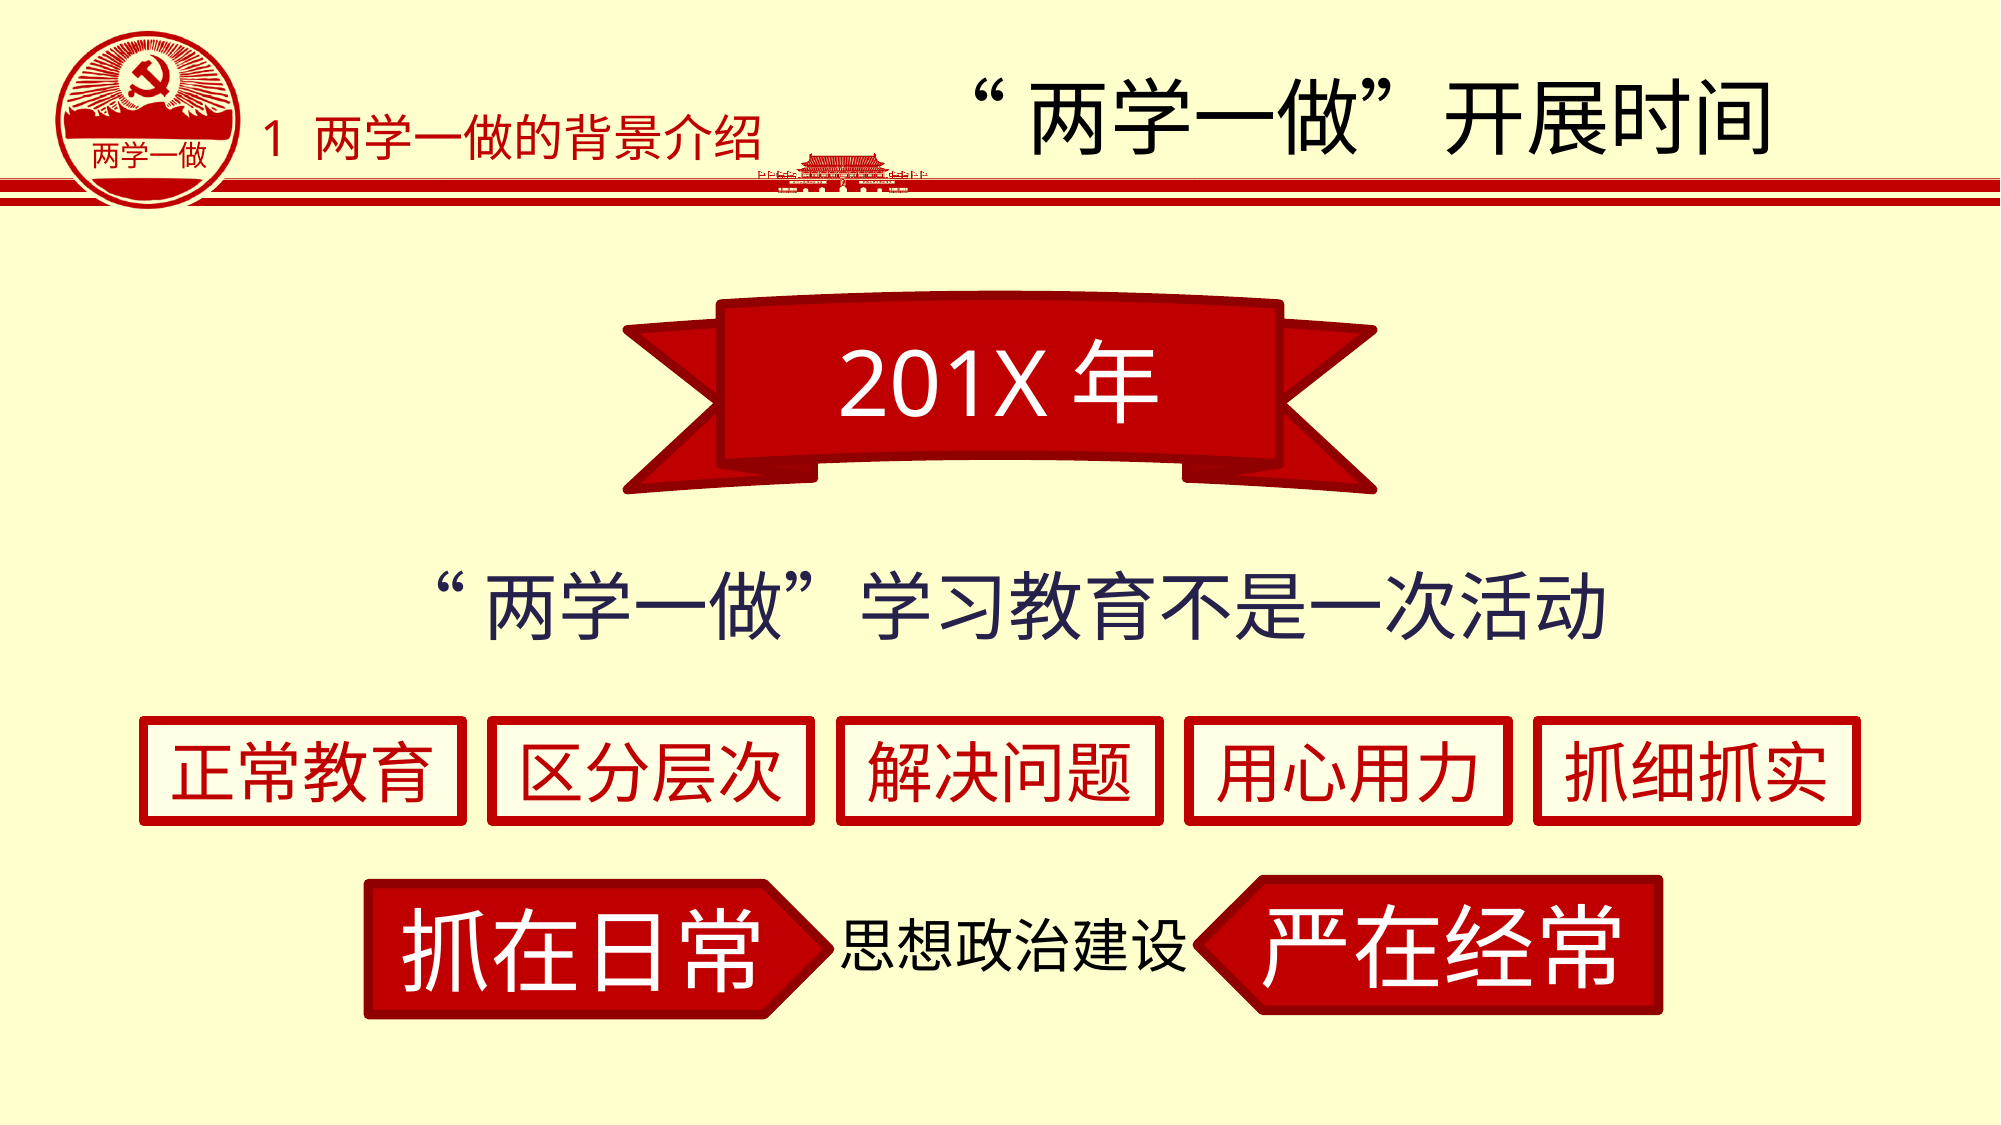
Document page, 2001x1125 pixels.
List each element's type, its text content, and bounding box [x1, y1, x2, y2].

text_box 抓细抓实 [1537, 720, 1857, 821]
picture [0, 9, 2000, 228]
text_box 抓在日常 [368, 883, 796, 1015]
list 1 两学一做的背景介绍 [255, 97, 798, 183]
text_box 正常教育 [143, 720, 463, 821]
text_box 用心用力 [1189, 720, 1508, 821]
text_box 201X年 [627, 295, 1373, 490]
text_box 区分层次 [491, 720, 811, 821]
title “两学一做”开展时间 [919, 56, 1983, 188]
text_box 严在经常 [1204, 879, 1659, 1011]
text_box 思想政治建设 [796, 902, 1204, 987]
text_box 解决问题 [840, 720, 1160, 821]
text_box “两学一做”学习教育不是一次活动 [376, 551, 1624, 657]
